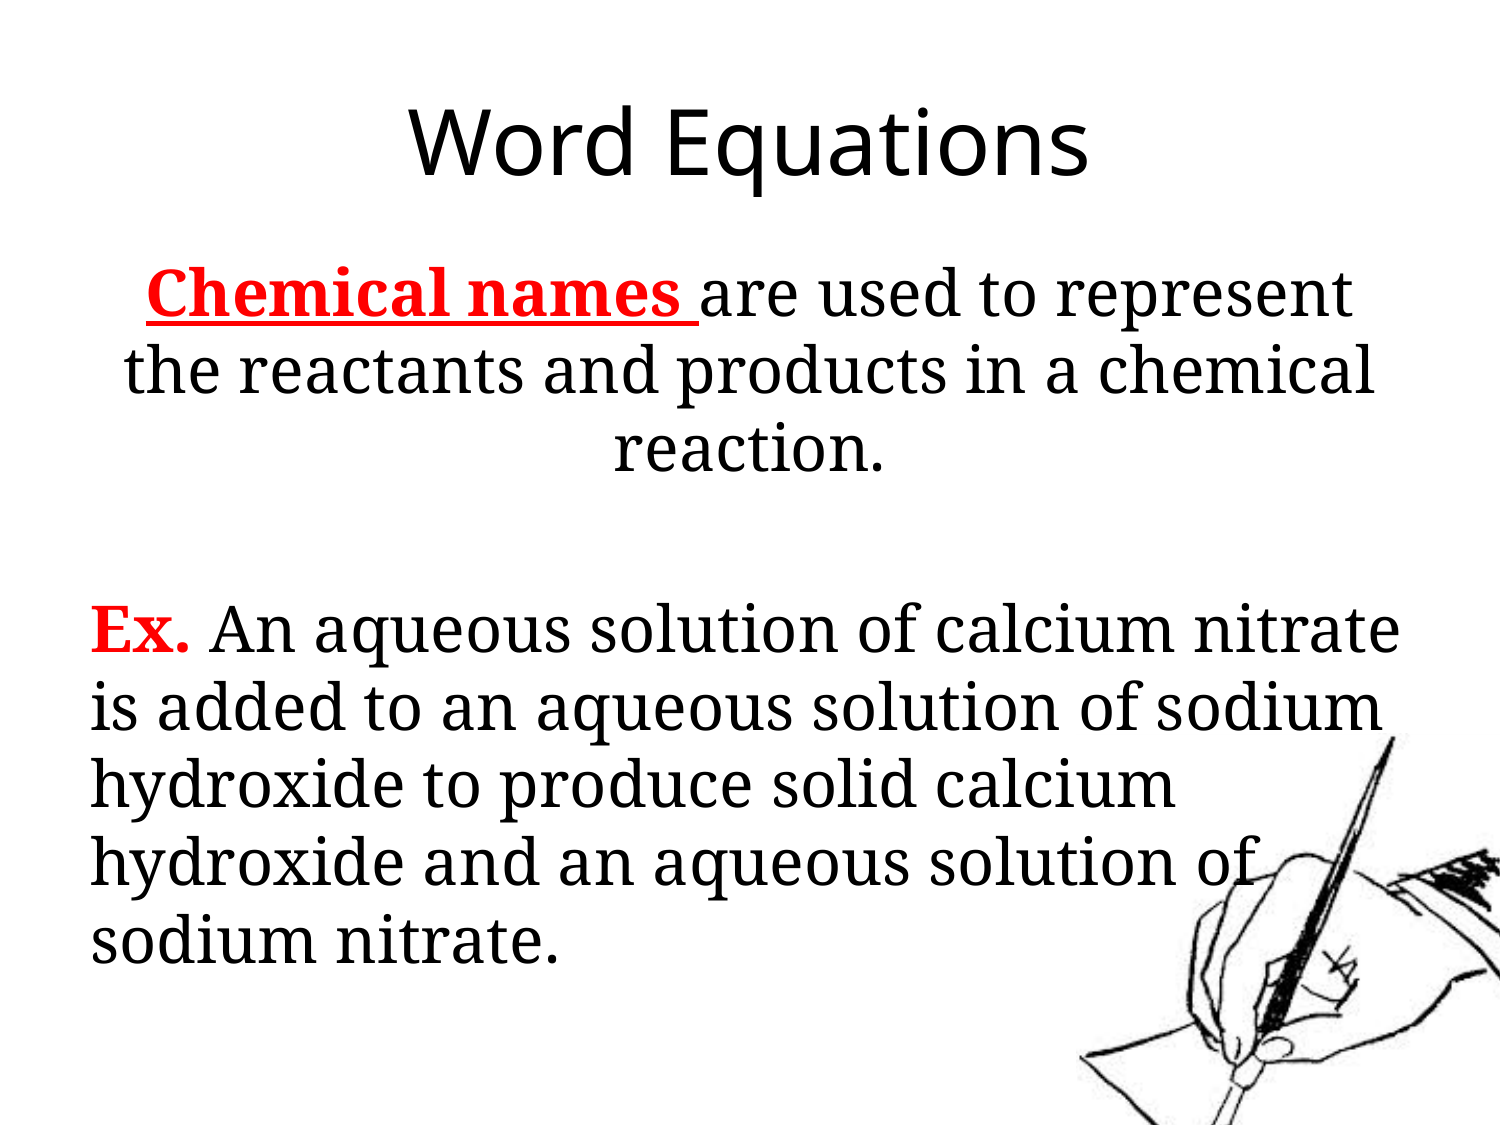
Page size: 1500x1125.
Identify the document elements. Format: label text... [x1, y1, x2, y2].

list Chemical names are used to represent the reactants and products in a chemical reaction. Ex. An aqueous solution of calcium nitrate is added to an aqueous solution of sodium hydroxide to produce solid calcium hydroxide and an aqueous solution of sodium nitrate. [75, 243, 1425, 987]
title Word Equations [75, 45, 1425, 233]
picture [1076, 732, 1500, 1125]
